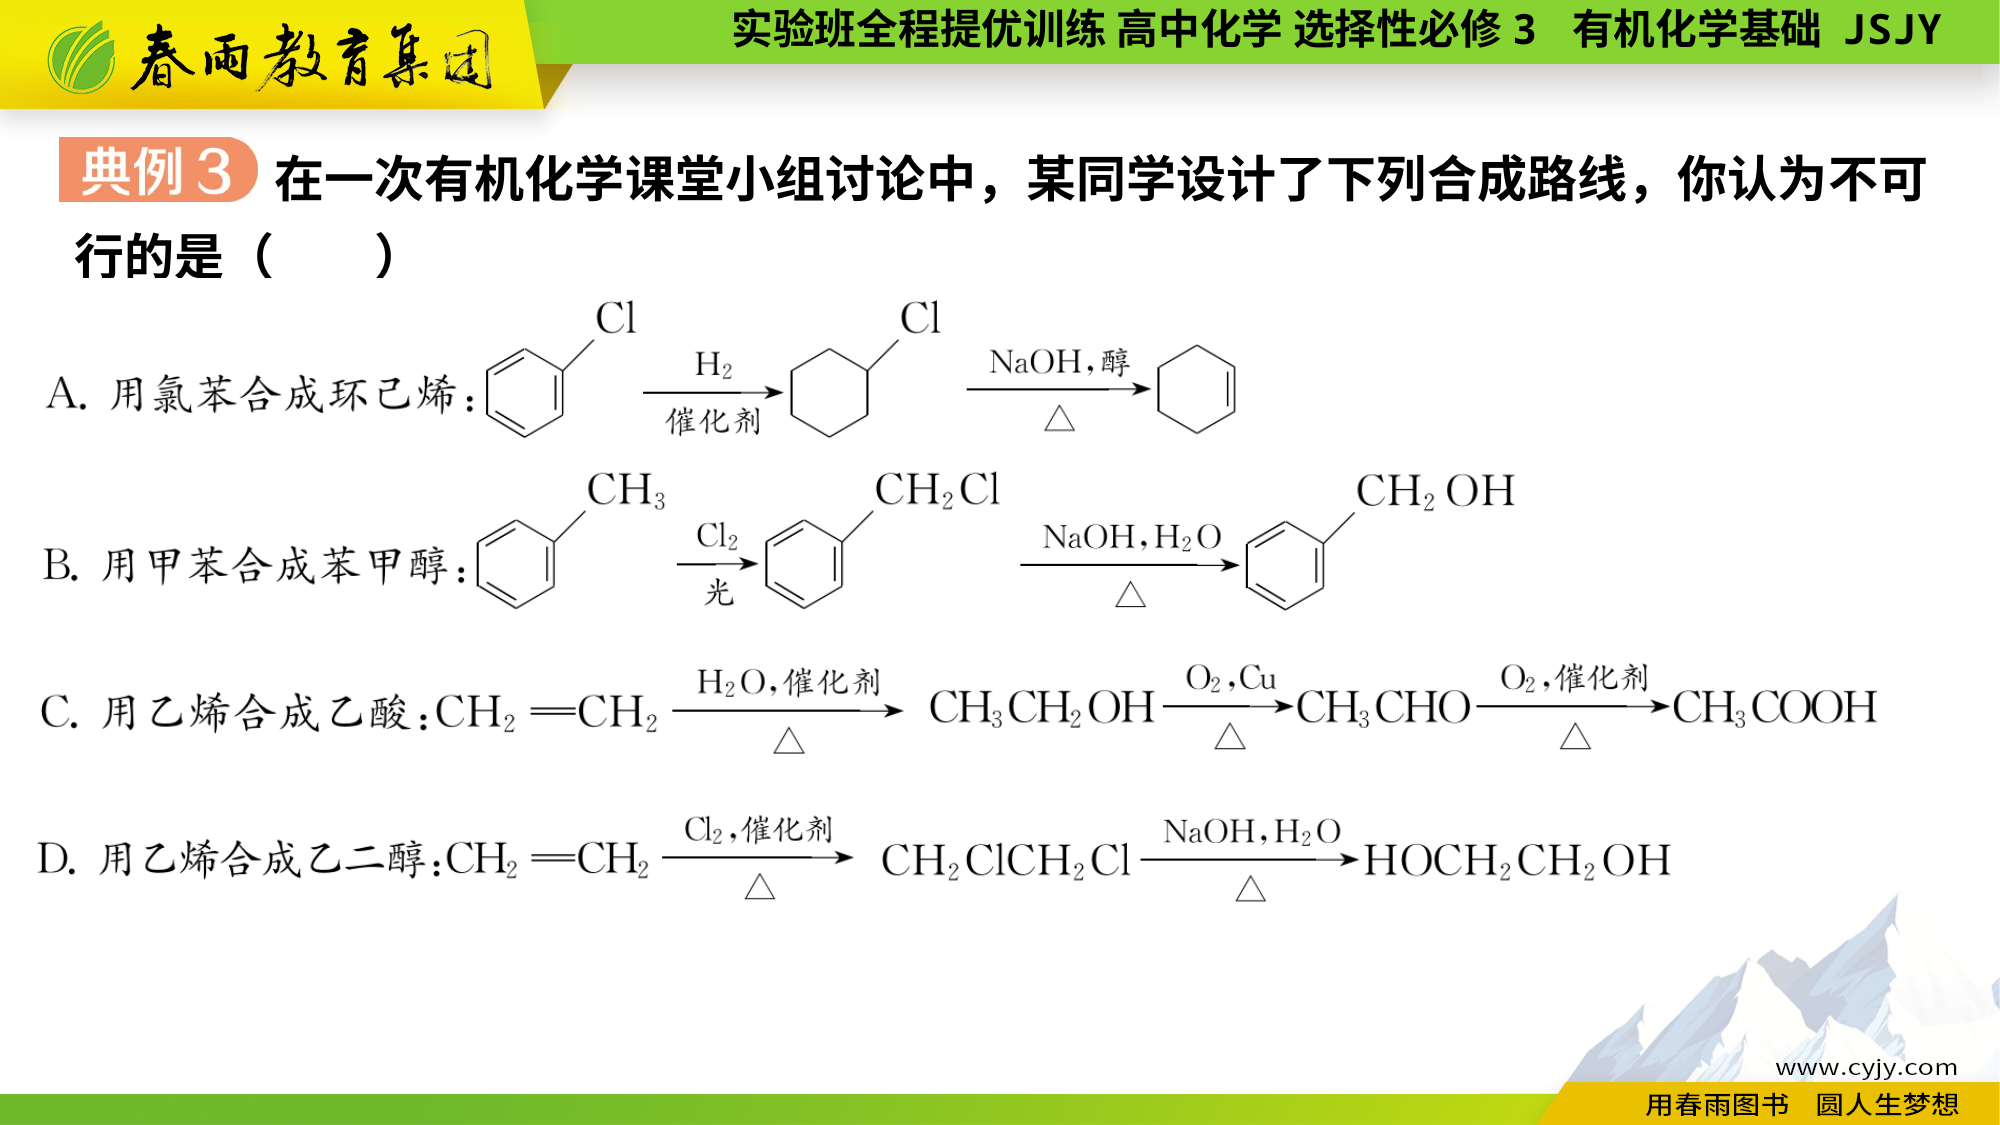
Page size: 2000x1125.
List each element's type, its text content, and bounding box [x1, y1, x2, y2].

list 在一次有机化学课堂小组讨论中，某同学设计了下列合成路线，你认为不可行的是（ ） [59, 122, 1944, 360]
picture [0, 0, 2000, 1125]
